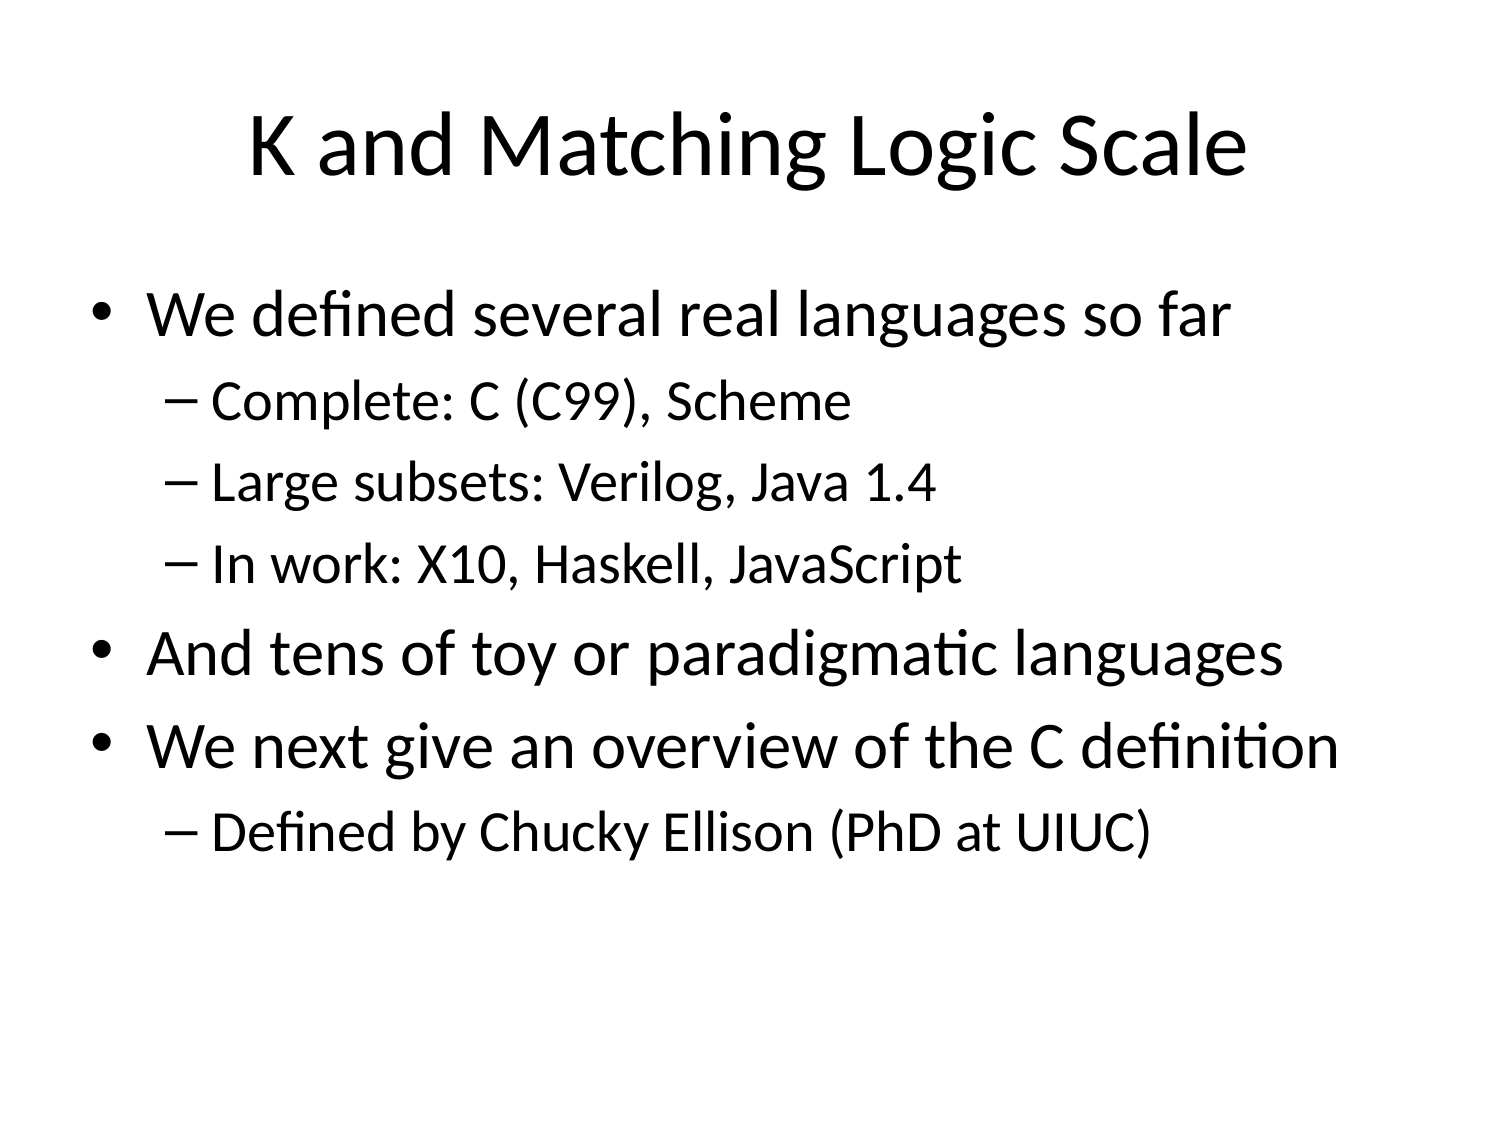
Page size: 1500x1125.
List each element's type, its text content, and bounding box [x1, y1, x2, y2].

list We defined several real languages so far Complete: C (C99), Scheme Large subsets: Verilog, Java 1.4 In work: X10, Haskell, JavaScript And tens of toy or paradigmatic languages We next give an overview of the C definition Defined by Chucky Ellison (PhD at UIUC) [75, 262, 1425, 1005]
title K and Matching Logic Scale [75, 45, 1425, 233]
